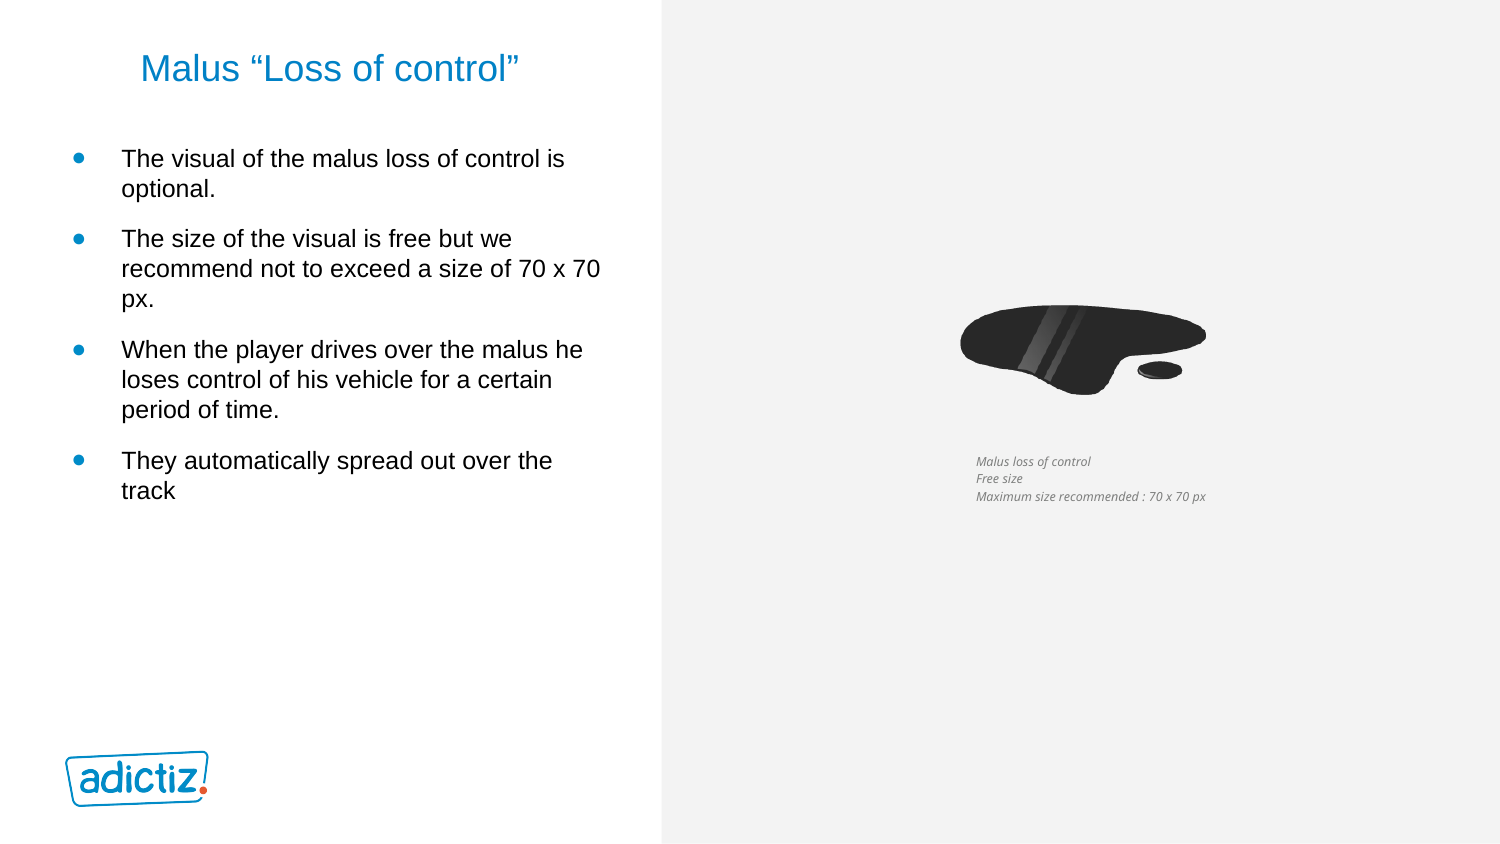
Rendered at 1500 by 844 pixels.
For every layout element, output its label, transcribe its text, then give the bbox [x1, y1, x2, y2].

list The visual of the malus loss of control is optional. The size of the visual is free but we recommend not to exceed a size of 70 x 70 px. When the player drives over the malus he loses control of his vehicle for a certain period of time. They automatically spread out over the track [31, 127, 629, 704]
title Malus “Loss of control” [31, 0, 629, 127]
picture [59, 748, 214, 810]
text_box Malus loss of control Free size Maximum size recommended : 70 x 70 px [960, 429, 1266, 526]
picture [959, 304, 1206, 395]
